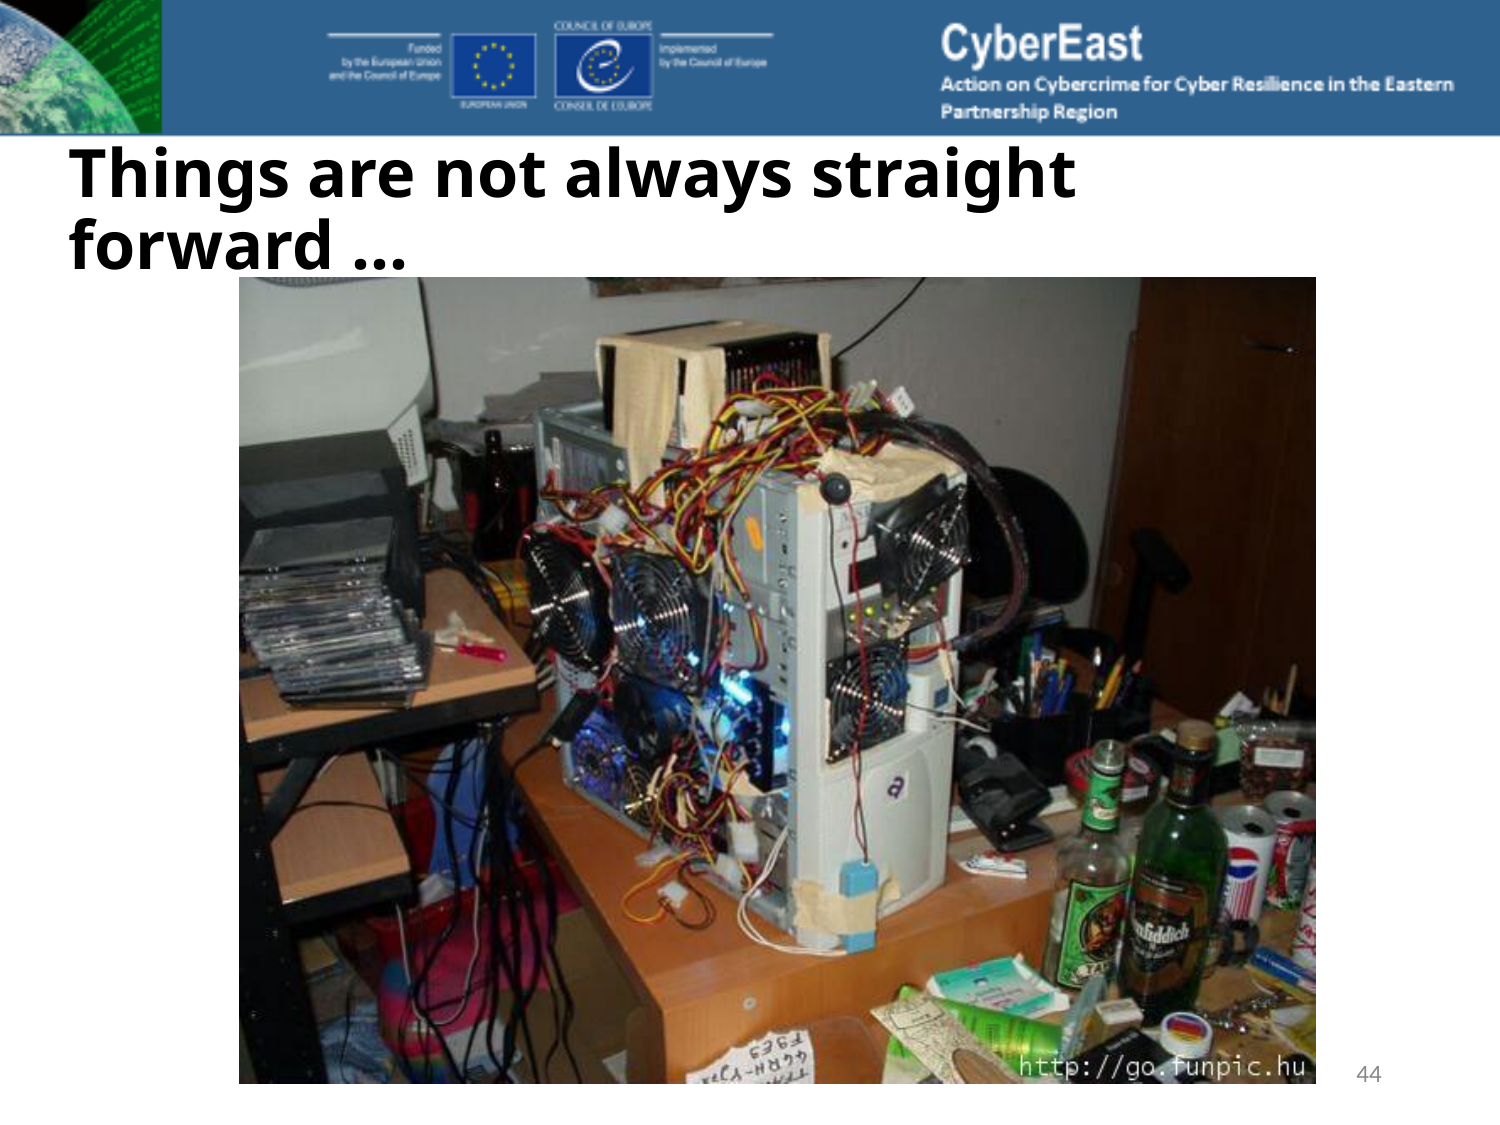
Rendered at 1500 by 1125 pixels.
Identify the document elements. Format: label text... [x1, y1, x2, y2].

picture [0, 0, 1500, 1125]
slide_number 44 [1059, 1042, 1397, 1103]
title Things are not always straight forward … [53, 103, 1348, 321]
